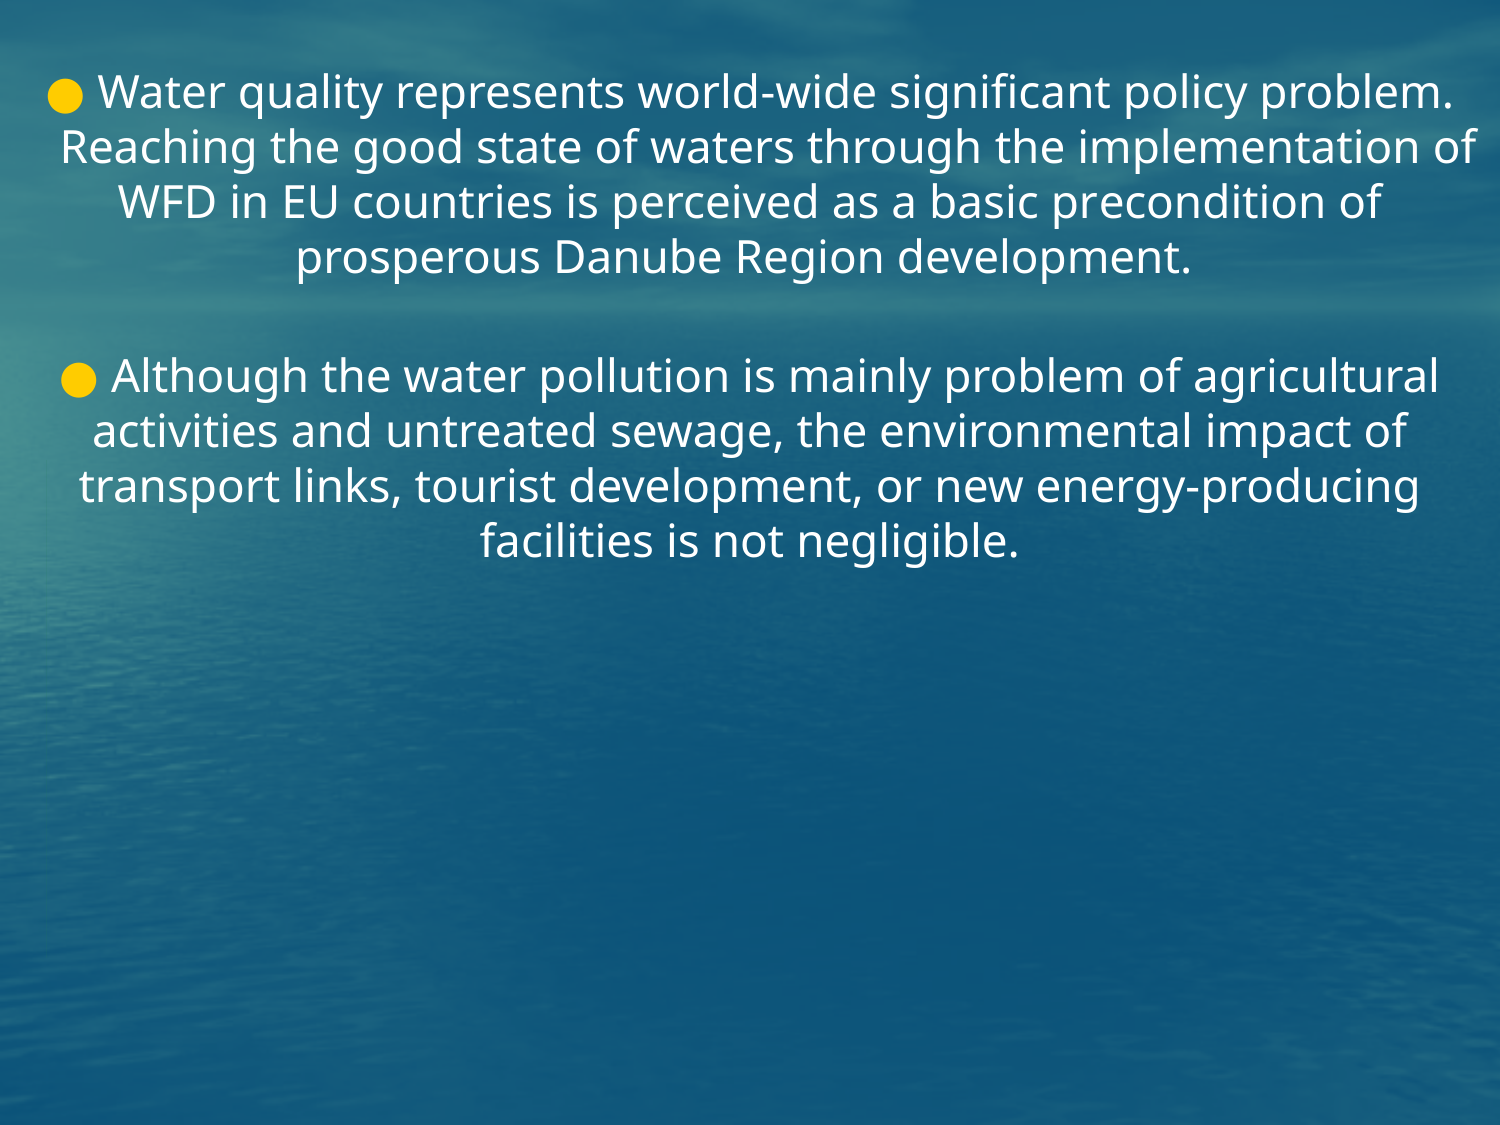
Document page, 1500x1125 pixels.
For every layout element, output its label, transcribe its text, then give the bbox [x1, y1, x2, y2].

subtitle ● Water quality represents world-wide significant policy problem. Reaching the good state of waters through the implementation of WFD in EU countries is perceived as a basic precondition of prosperous Danube Region development. ● Although the water pollution is mainly problem of agricultural activities and untreated sewage, the environmental impact of transport links, tourist development, or new energy-producing facilities is not negligible. [0, 0, 1500, 1125]
